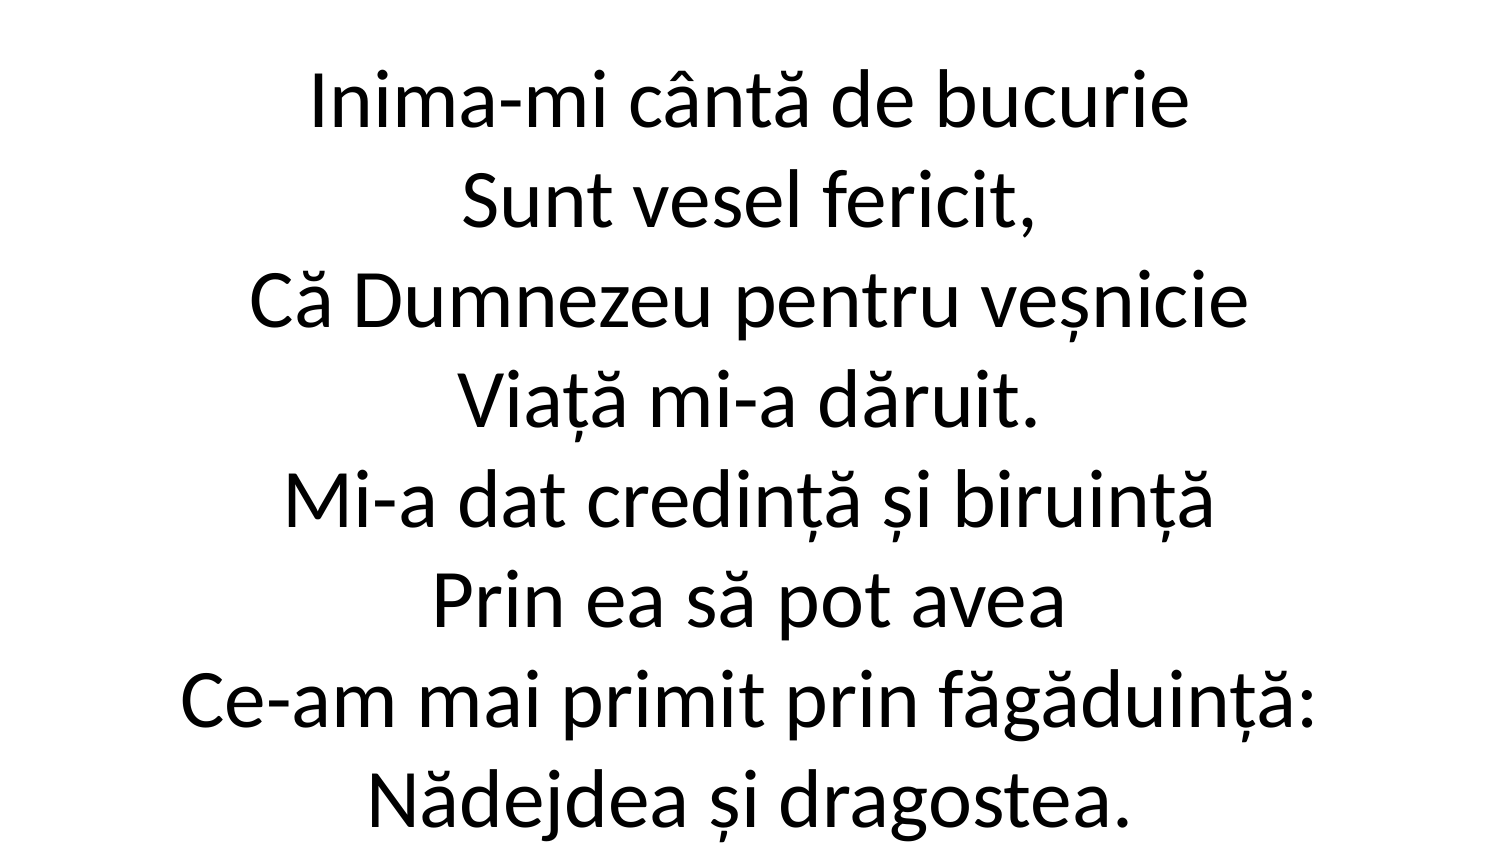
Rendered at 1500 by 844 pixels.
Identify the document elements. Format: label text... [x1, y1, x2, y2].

text_box Inima-mi cântă de bucurie Sunt vesel fericit, Că Dumnezeu pentru veșnicie Viață mi-a dăruit. Mi-a dat credință și biruință Prin ea să pot avea Ce-am mai primit prin făgăduință: Nădejdea și dragostea. [165, 0, 1335, 844]
